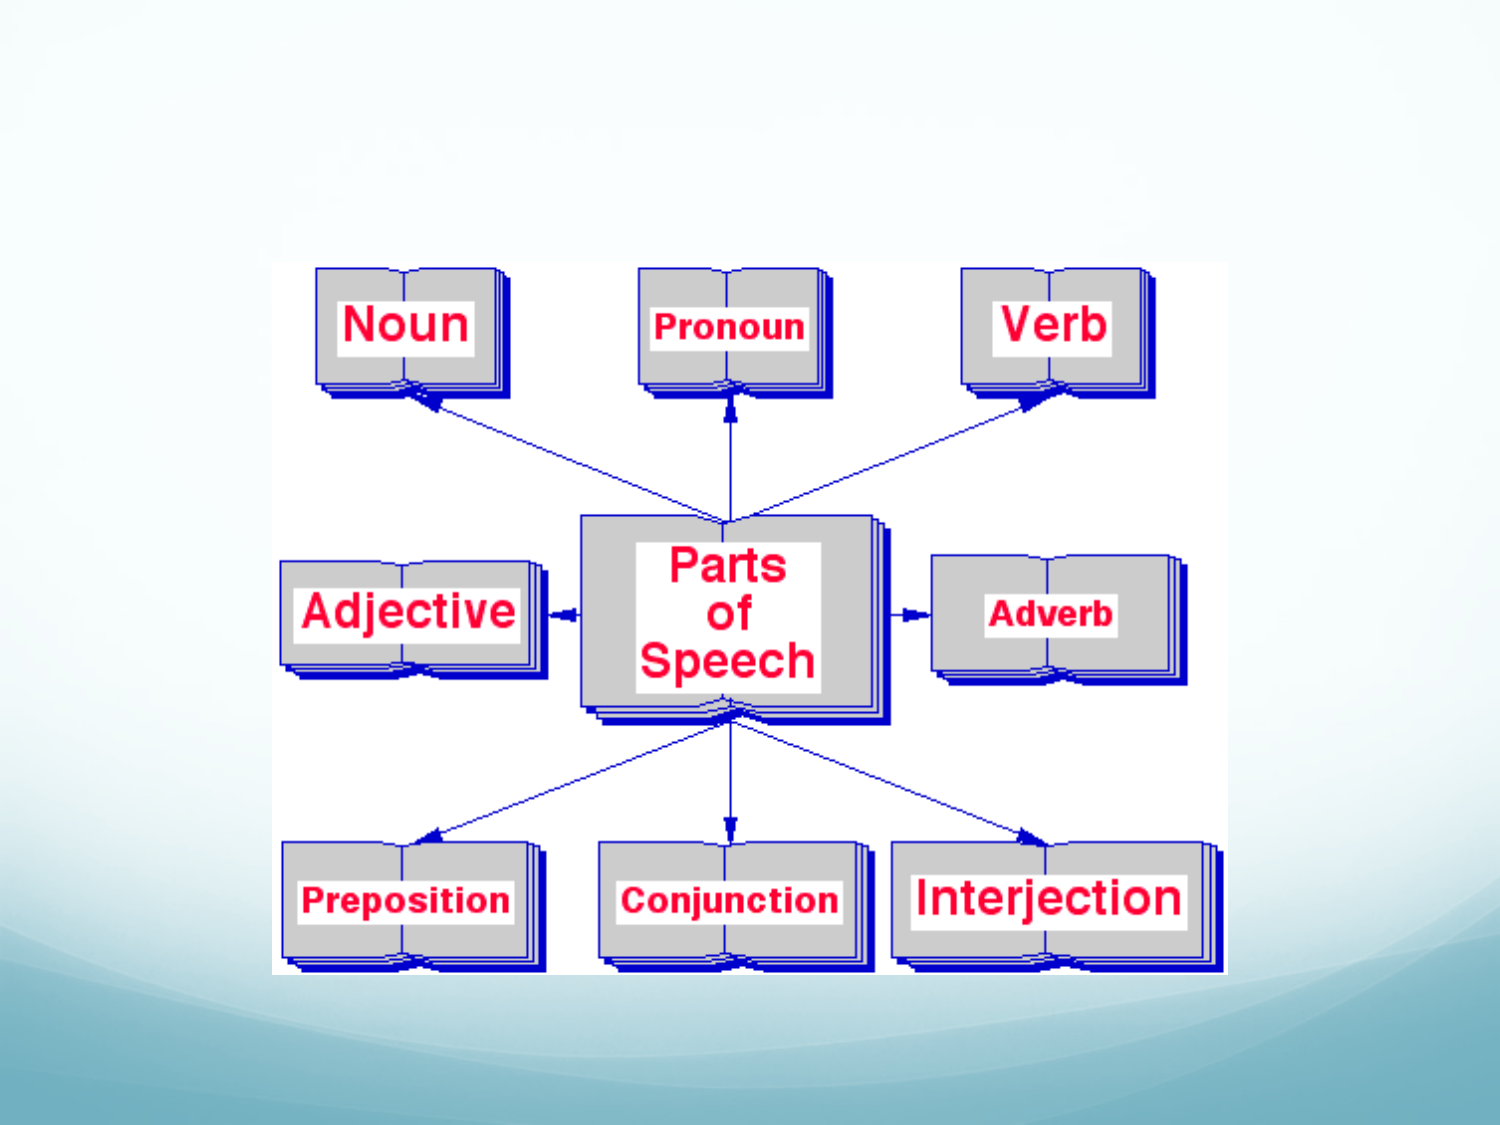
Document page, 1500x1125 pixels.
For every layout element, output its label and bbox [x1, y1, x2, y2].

list [89, 261, 1410, 976]
